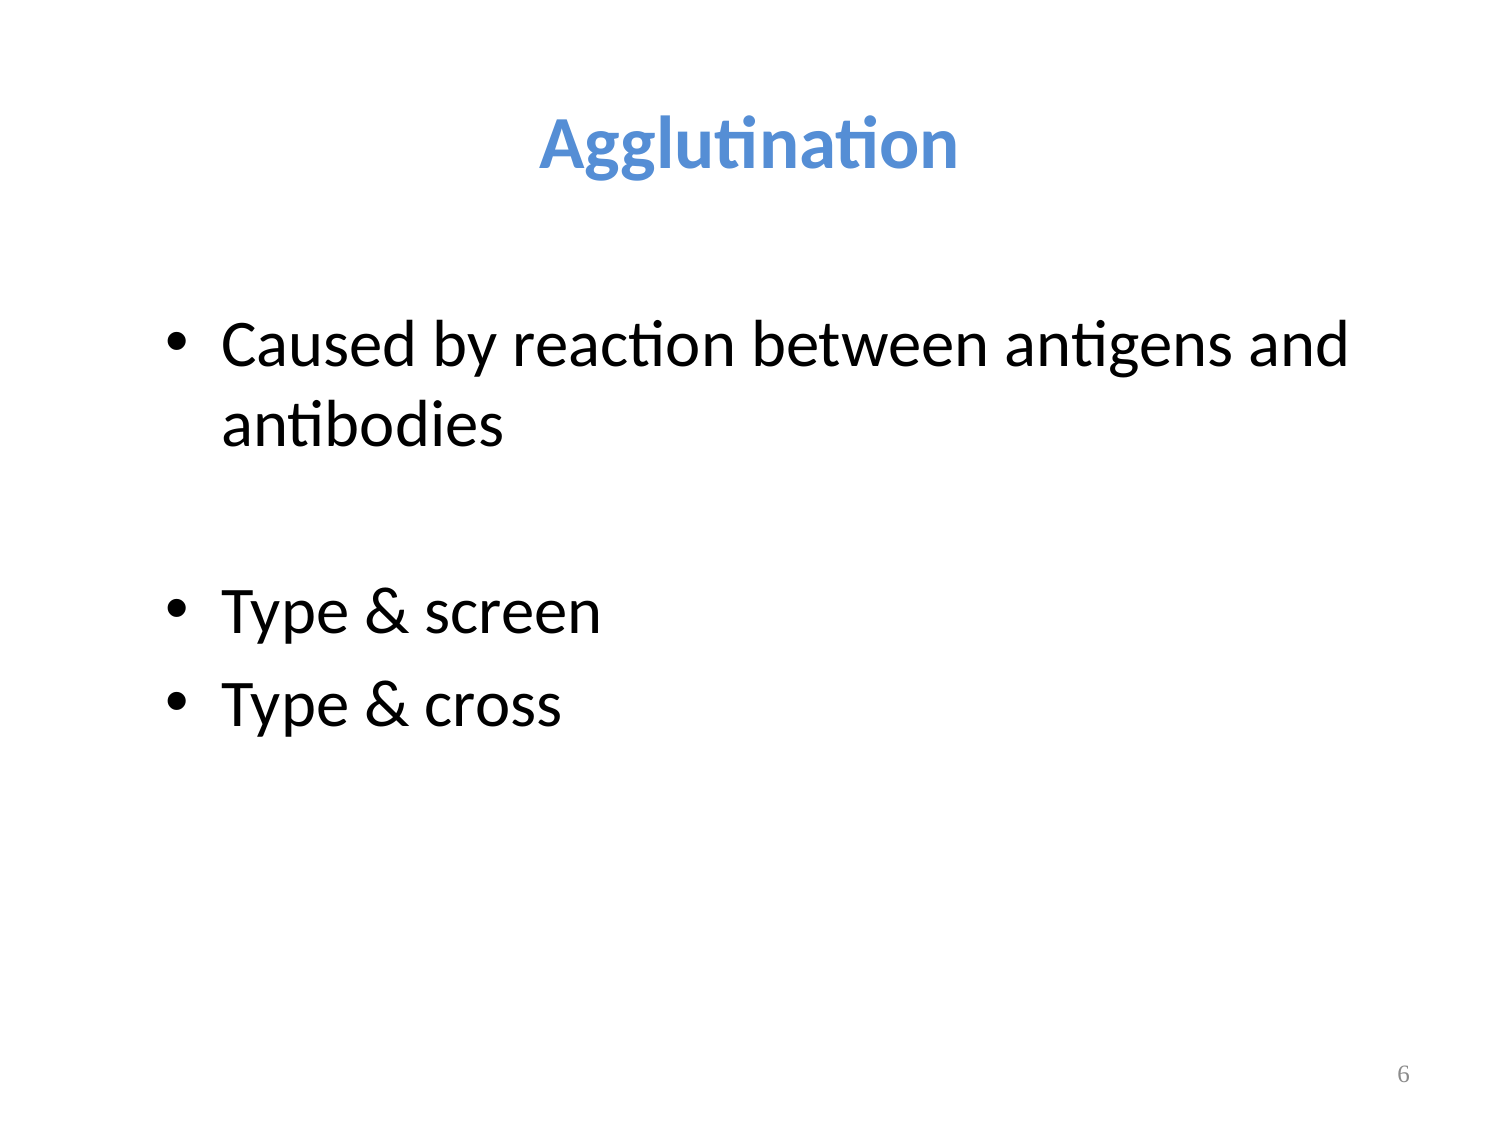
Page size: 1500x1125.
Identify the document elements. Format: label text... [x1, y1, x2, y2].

slide_number 6 [1074, 1042, 1425, 1103]
title Agglutination [75, 45, 1425, 233]
list Caused by reaction between antigens and antibodies Type & screen Type & cross [150, 292, 1425, 938]
